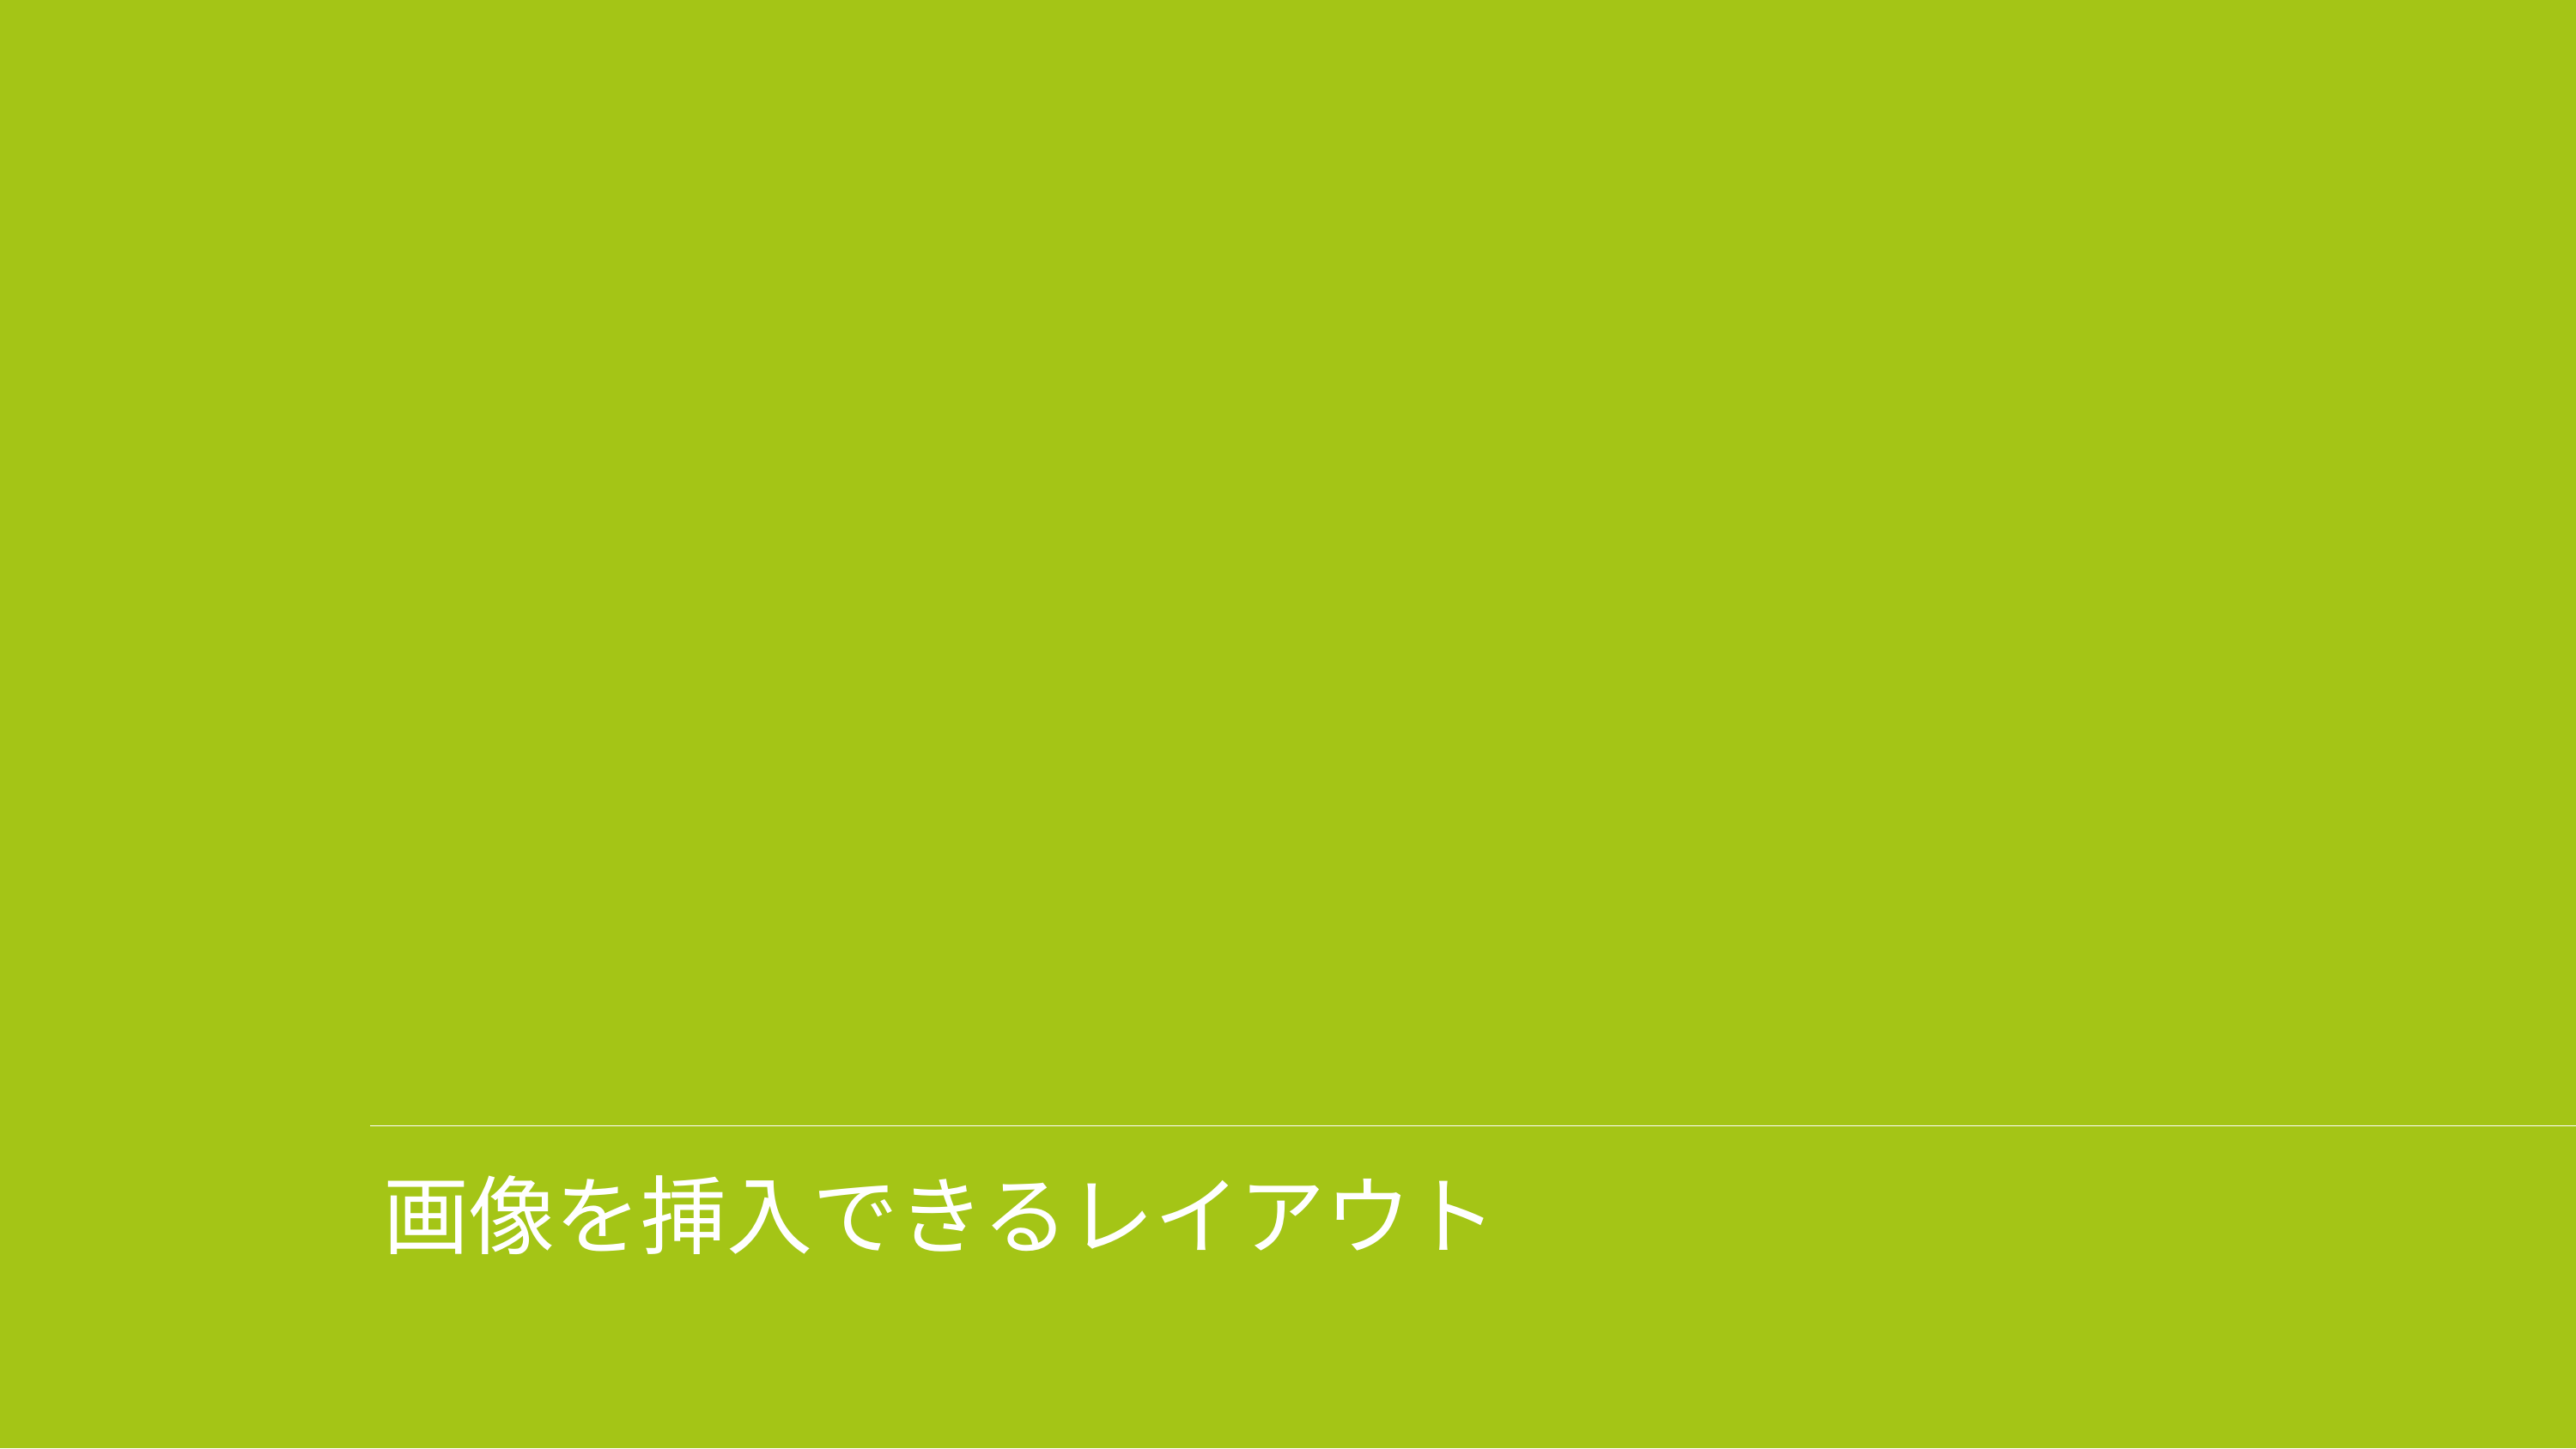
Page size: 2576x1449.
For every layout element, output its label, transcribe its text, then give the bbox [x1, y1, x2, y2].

title 画像を挿入できるレイアウト [370, 1143, 2576, 1296]
